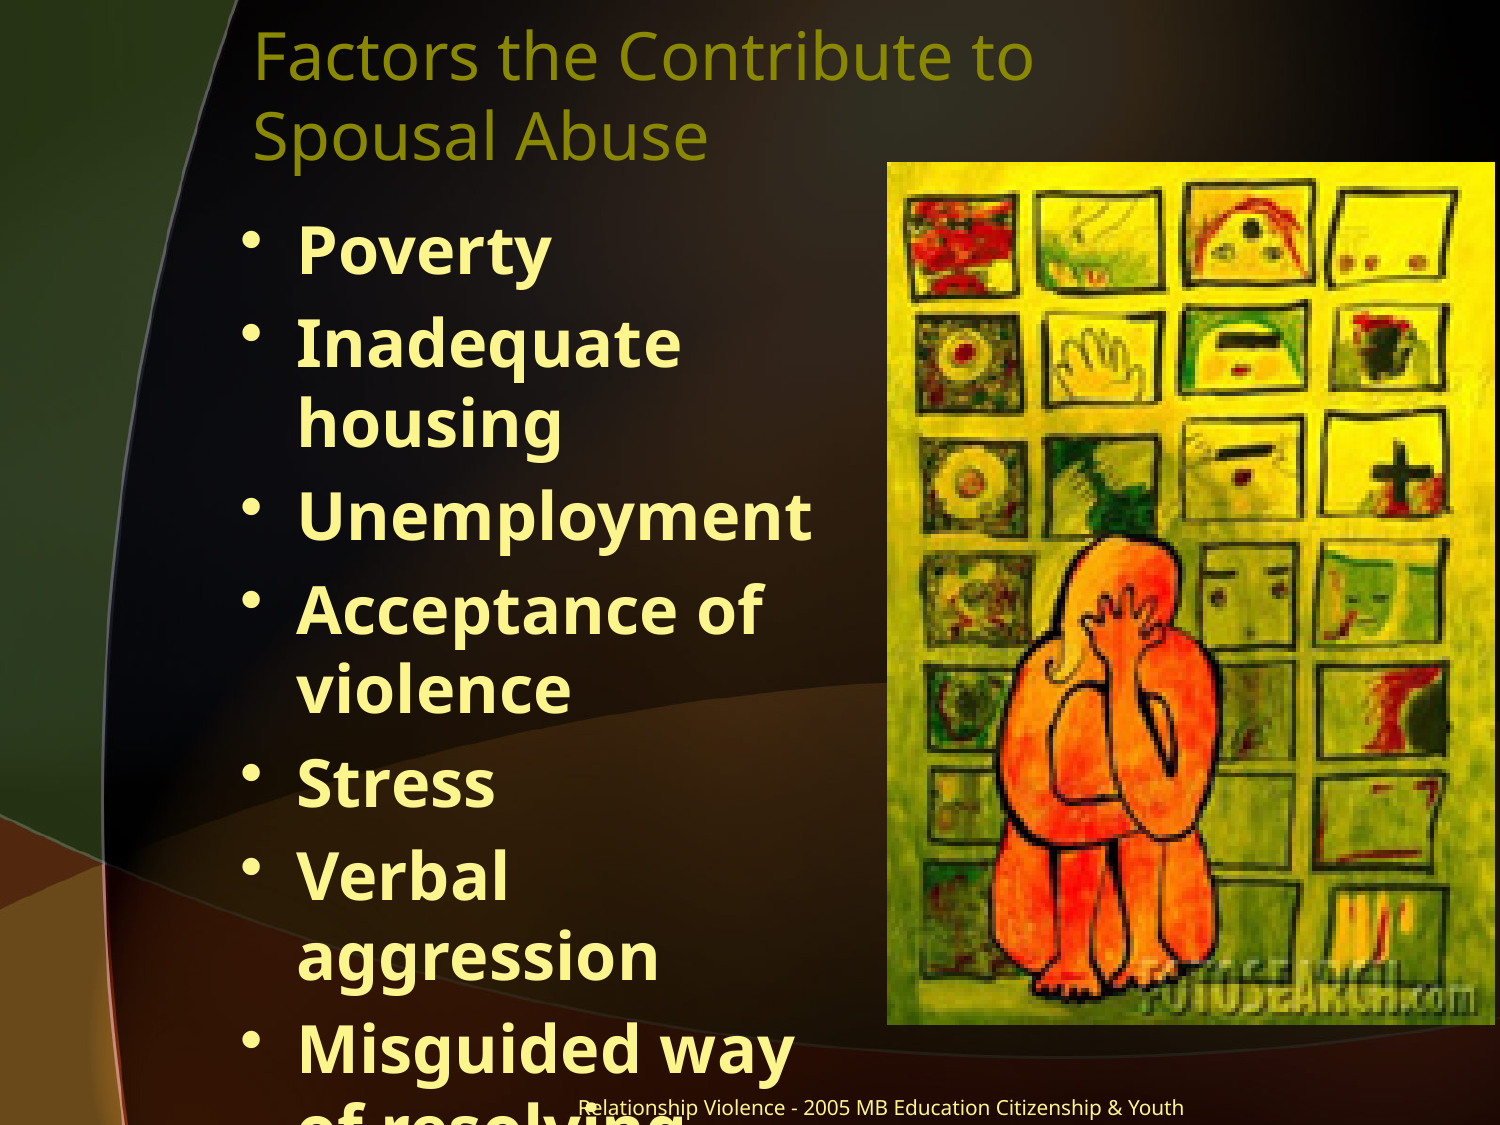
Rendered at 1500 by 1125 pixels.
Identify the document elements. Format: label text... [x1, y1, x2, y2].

list Poverty Inadequate housing Unemployment Acceptance of violence Stress Verbal aggression Misguided way of resolving conflicts Depression [224, 199, 844, 1125]
title Factors the Contribute to Spousal Abuse [237, 37, 1500, 151]
picture [0, 0, 1500, 1125]
footer Relationship Violence - 2005 MB Education Citizenship & Youth [512, 1087, 1251, 1125]
